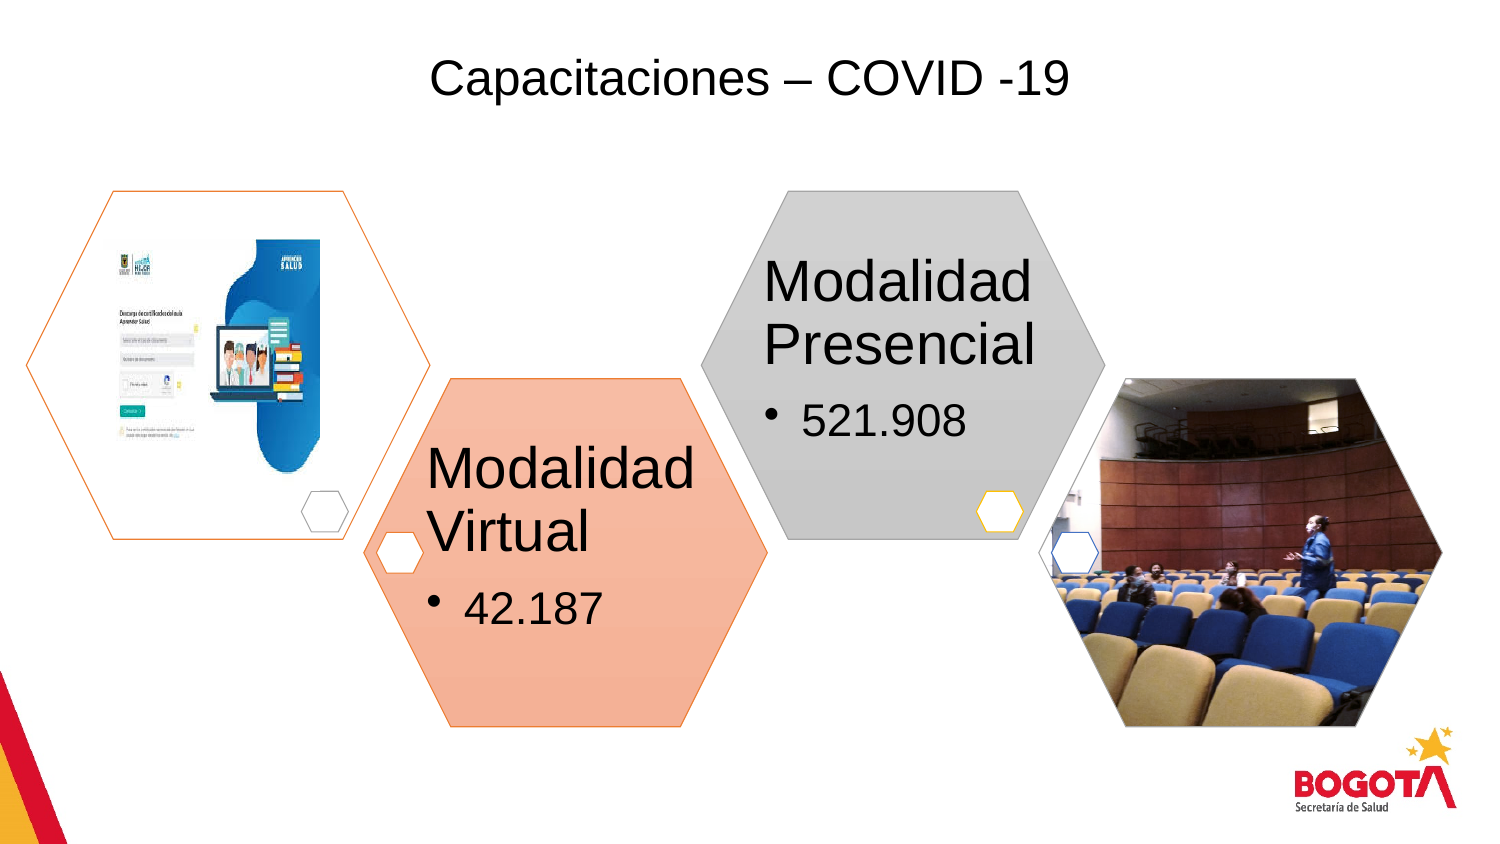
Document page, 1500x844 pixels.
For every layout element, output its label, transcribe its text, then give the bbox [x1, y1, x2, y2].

title Capacitaciones – COVID -19 [103, 45, 1397, 136]
picture [0, 0, 1500, 844]
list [26, 136, 1443, 782]
